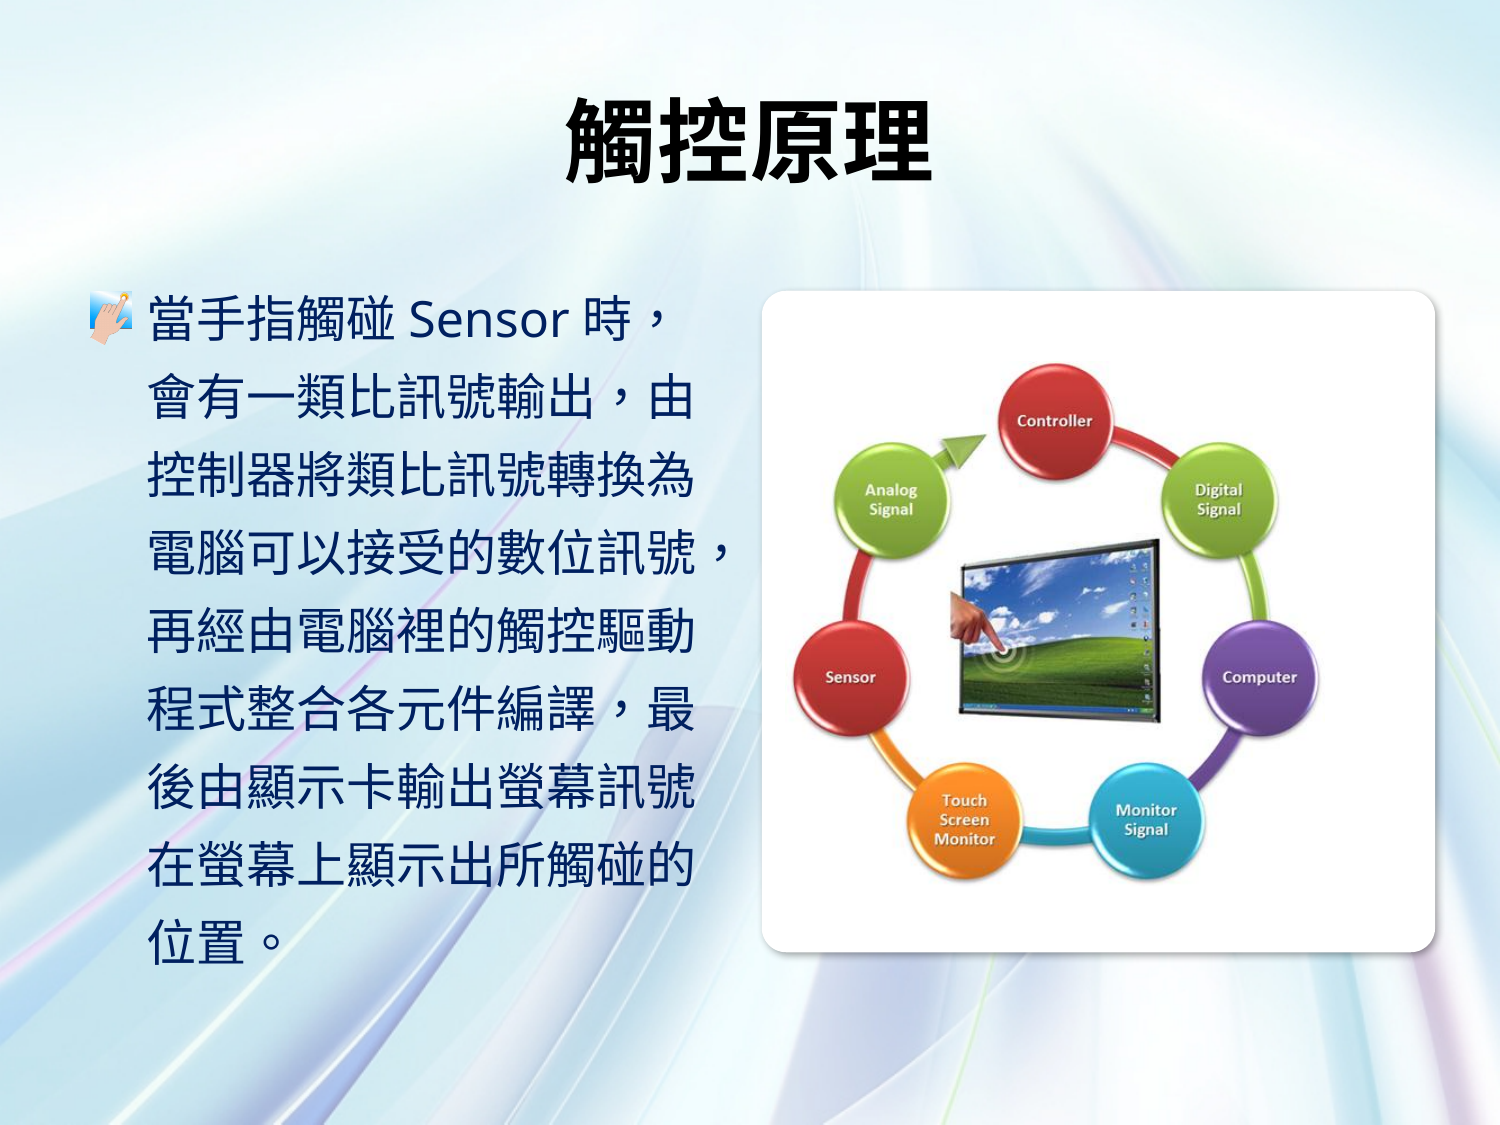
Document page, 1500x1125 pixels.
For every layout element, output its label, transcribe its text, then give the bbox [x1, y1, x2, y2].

title 觸控原理 [75, 45, 1425, 233]
picture [0, 0, 1500, 1125]
list 當手指觸碰Sensor時，會有一類比訊號輸出，由控制器將類比訊號轉換為電腦可以接受的數位訊號，再經由電腦裡的觸控驅動程式整合各元件編譯，最後由顯示卡輸出螢幕訊號在螢幕上顯示出所觸碰的位置。 [75, 262, 738, 1005]
